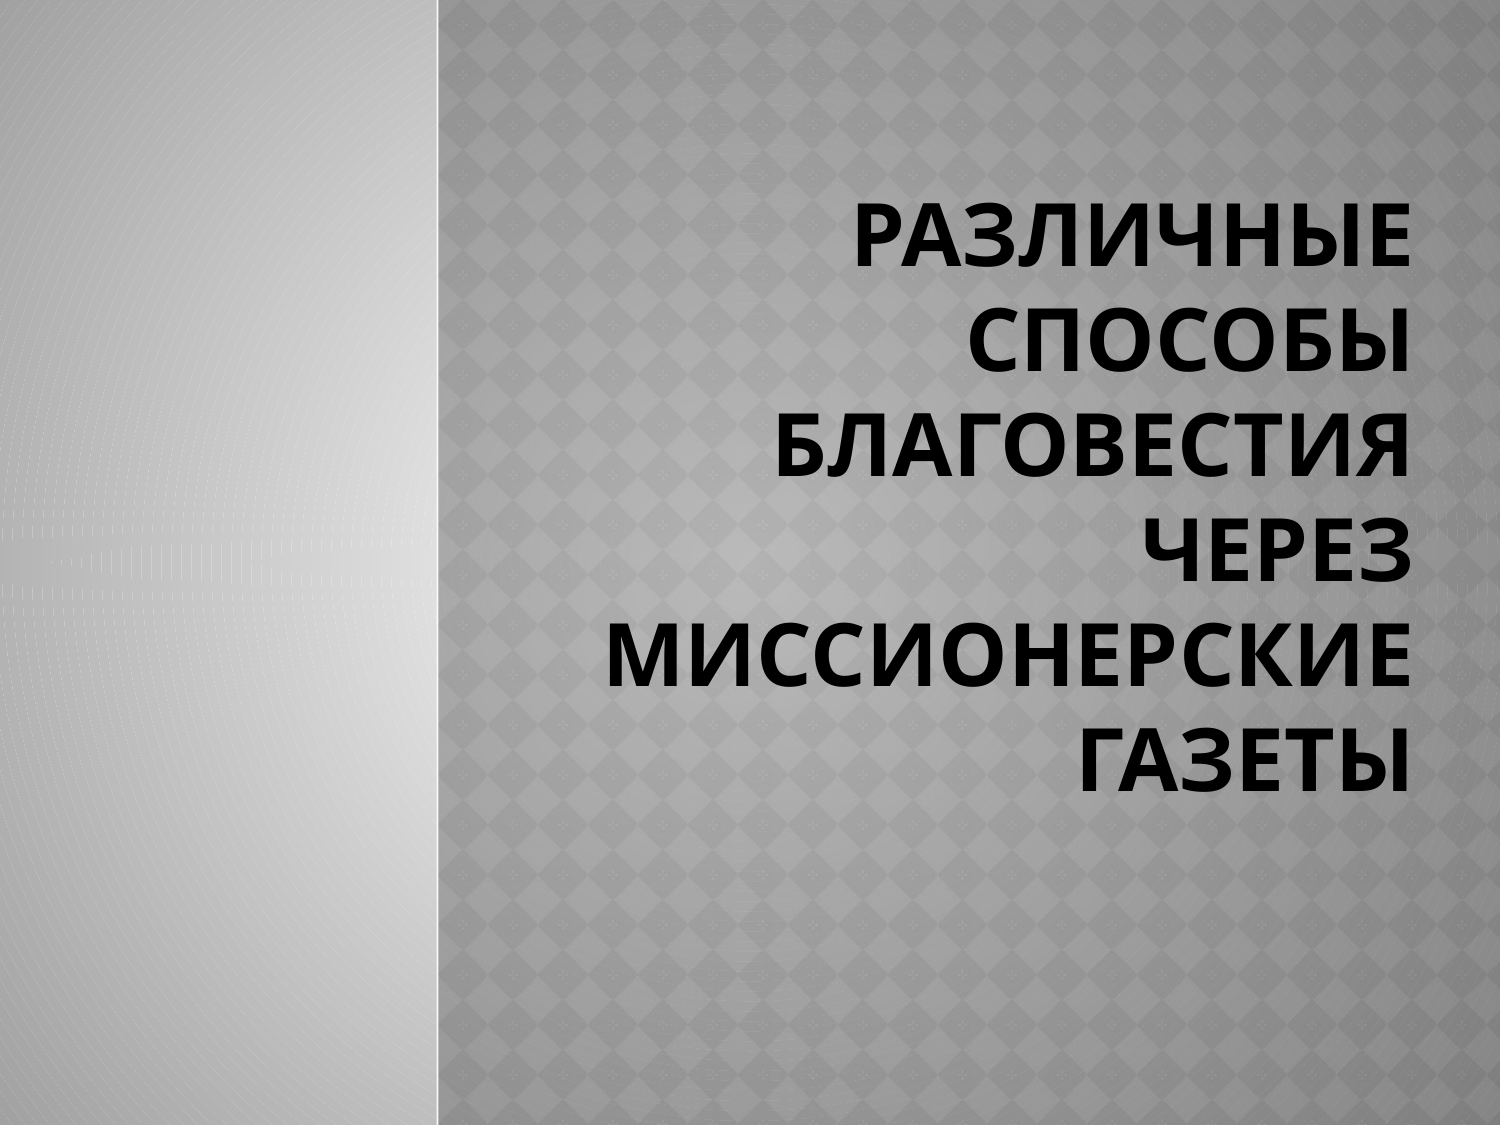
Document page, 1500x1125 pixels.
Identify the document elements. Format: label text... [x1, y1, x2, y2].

title Различные способы благовестия через миссионерские газеты [478, 338, 1423, 809]
